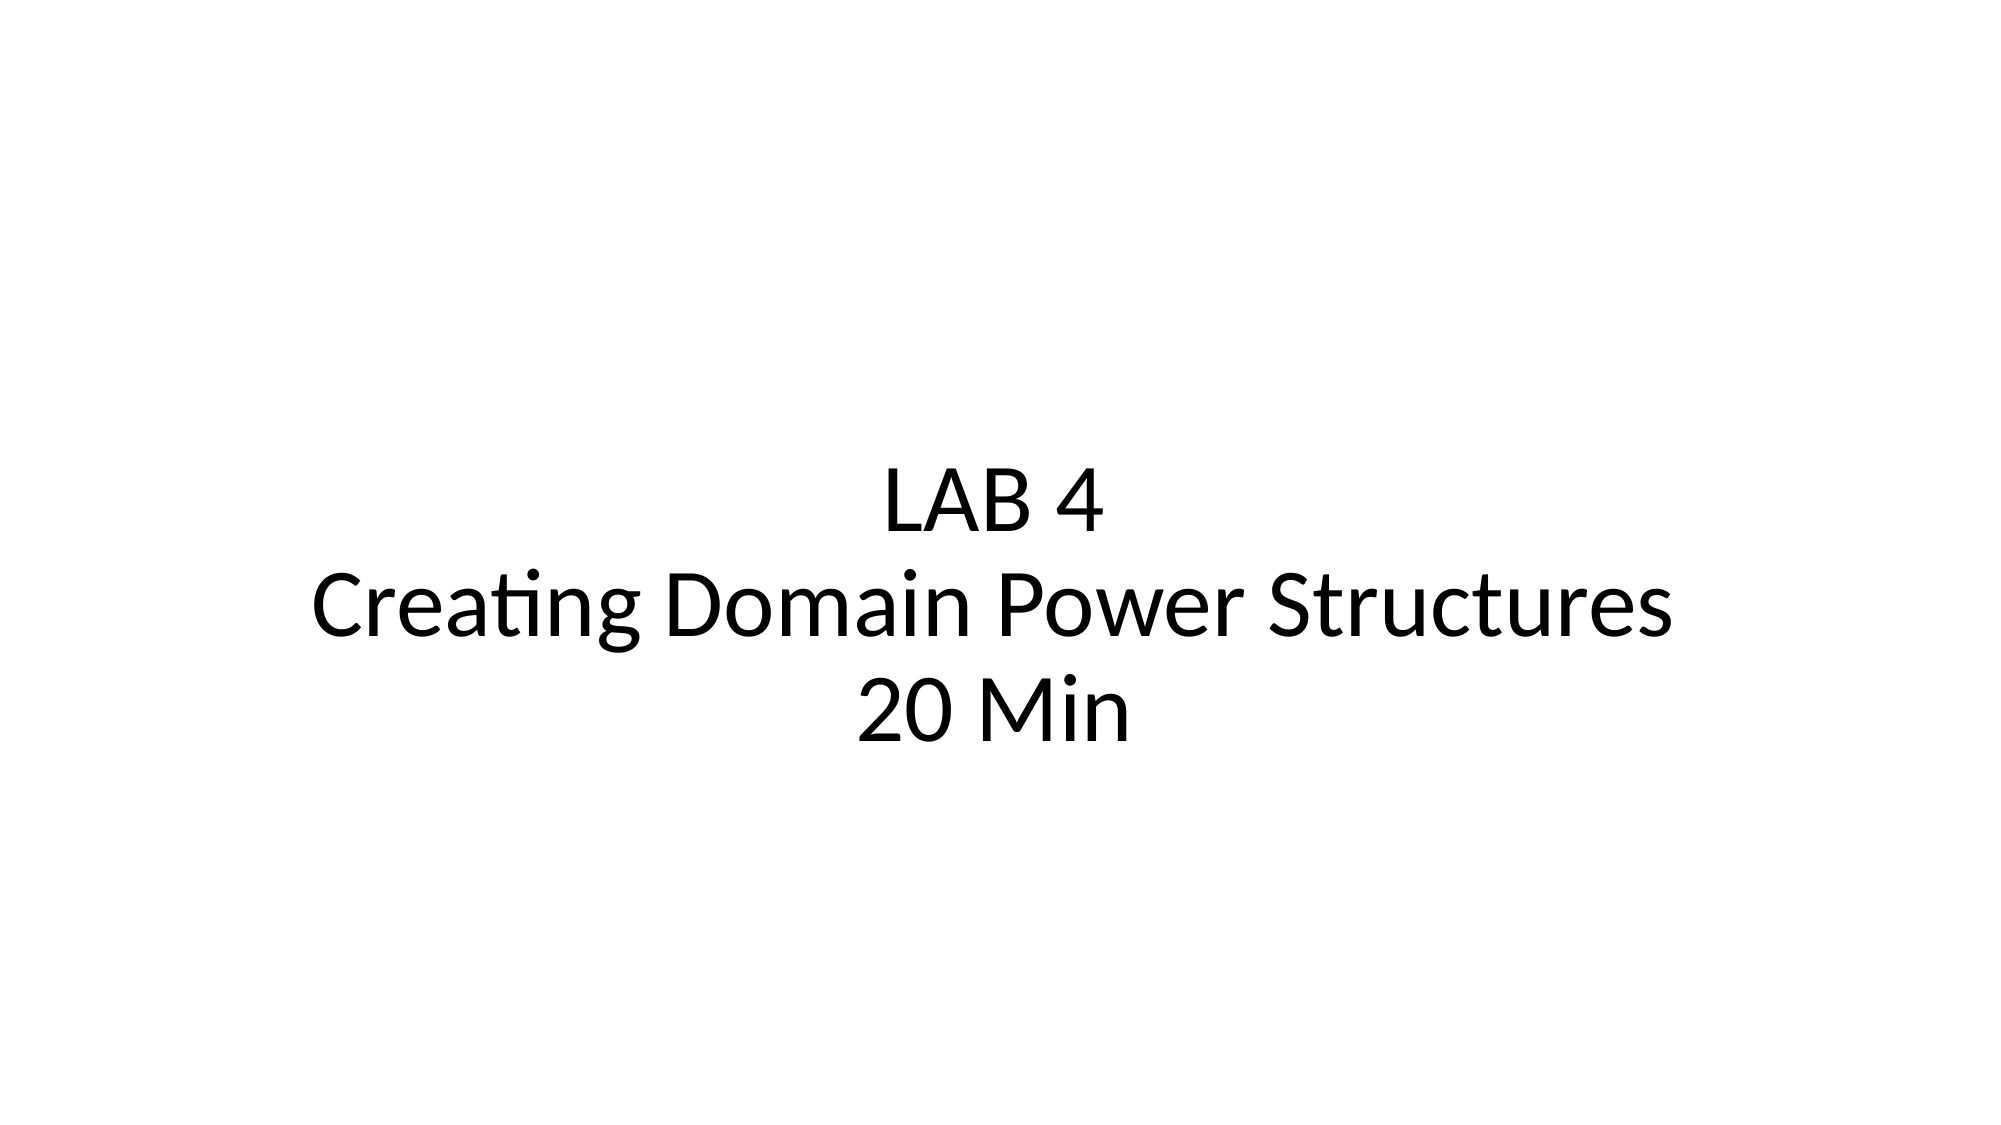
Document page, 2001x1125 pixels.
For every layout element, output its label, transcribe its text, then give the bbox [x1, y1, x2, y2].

title LAB 4 Creating Domain Power Structures 20 Min [123, 437, 1865, 888]
